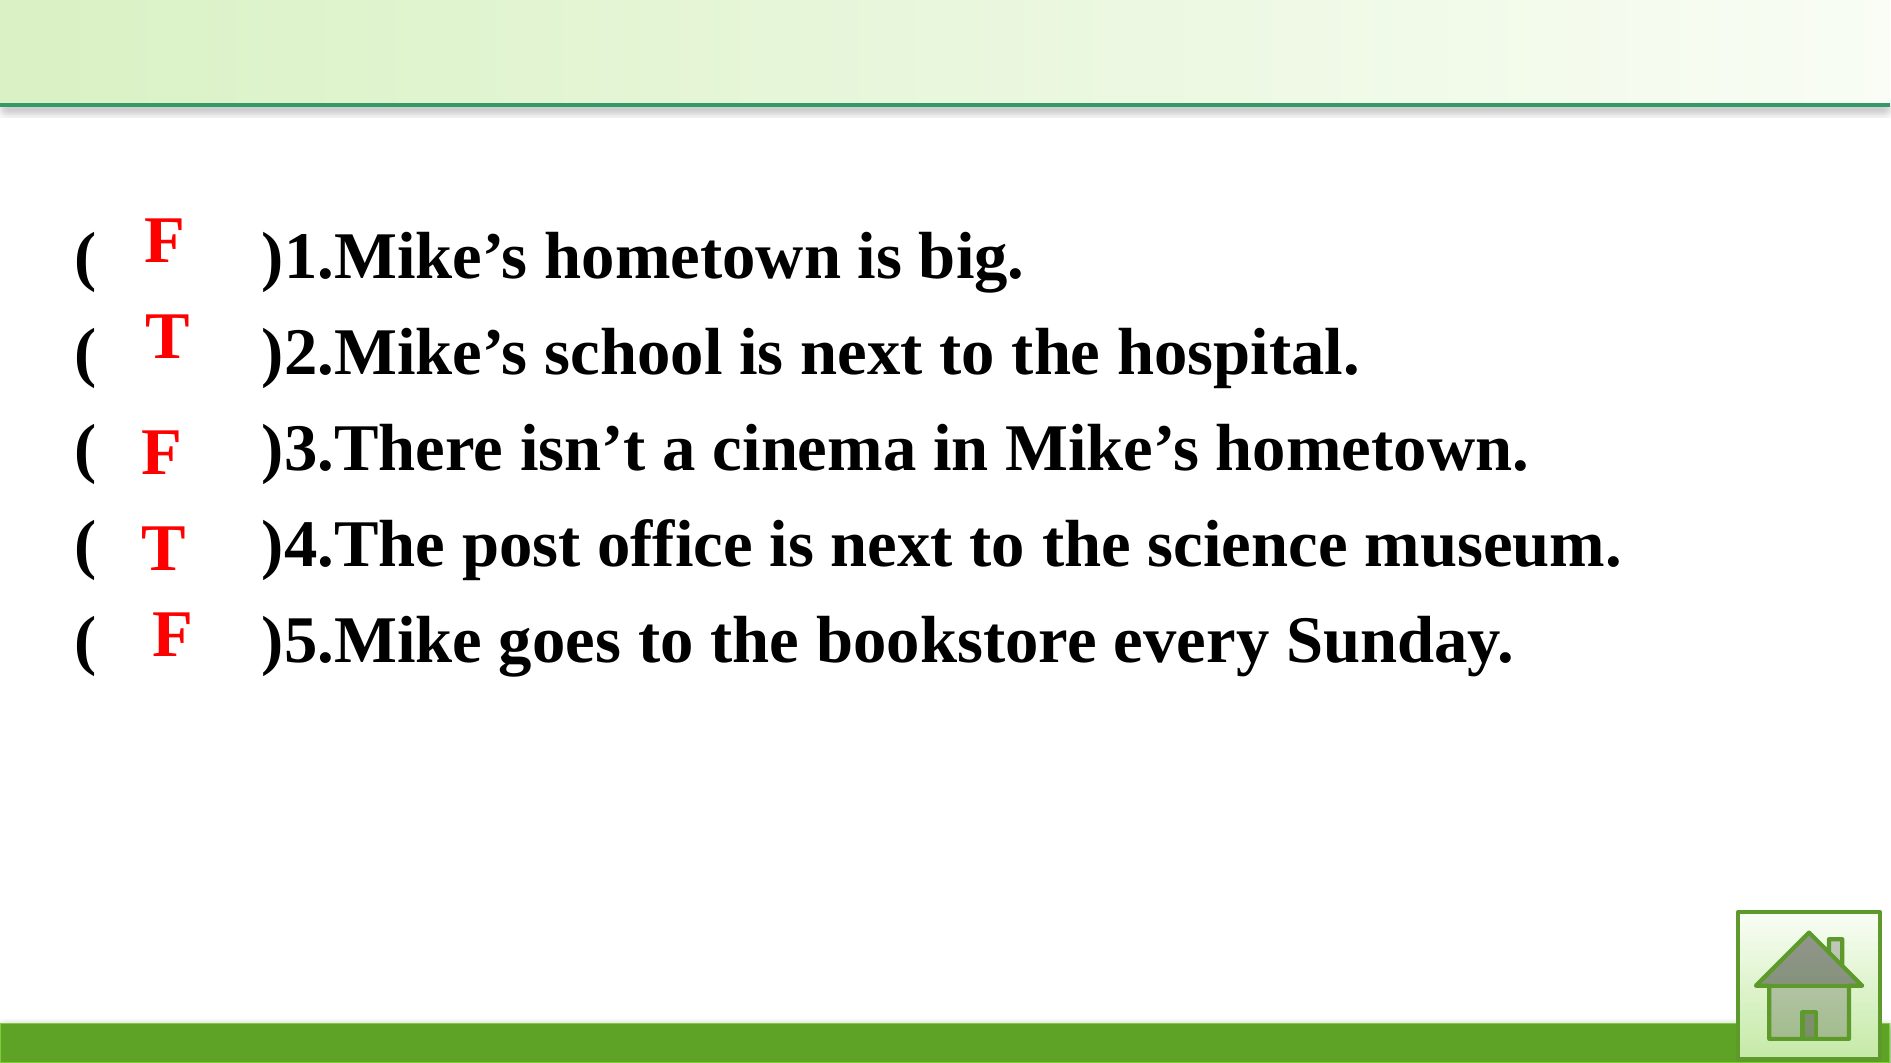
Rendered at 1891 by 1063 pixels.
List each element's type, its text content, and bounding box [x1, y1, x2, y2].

text_box T [130, 284, 205, 380]
text_box F [130, 188, 201, 284]
text_box T [126, 496, 201, 591]
text_box F [137, 582, 209, 677]
text_box F [126, 400, 197, 495]
text_box ( )1.Mike’s hometown is big. ( )2.Mike’s school is next to the hospital. ( )3.There isn’t a cinema in Mike’s hometown. ( )4.The post office is next to the science museum. ( )5.Mike goes to the bookstore every Sunday. [59, 188, 1833, 684]
